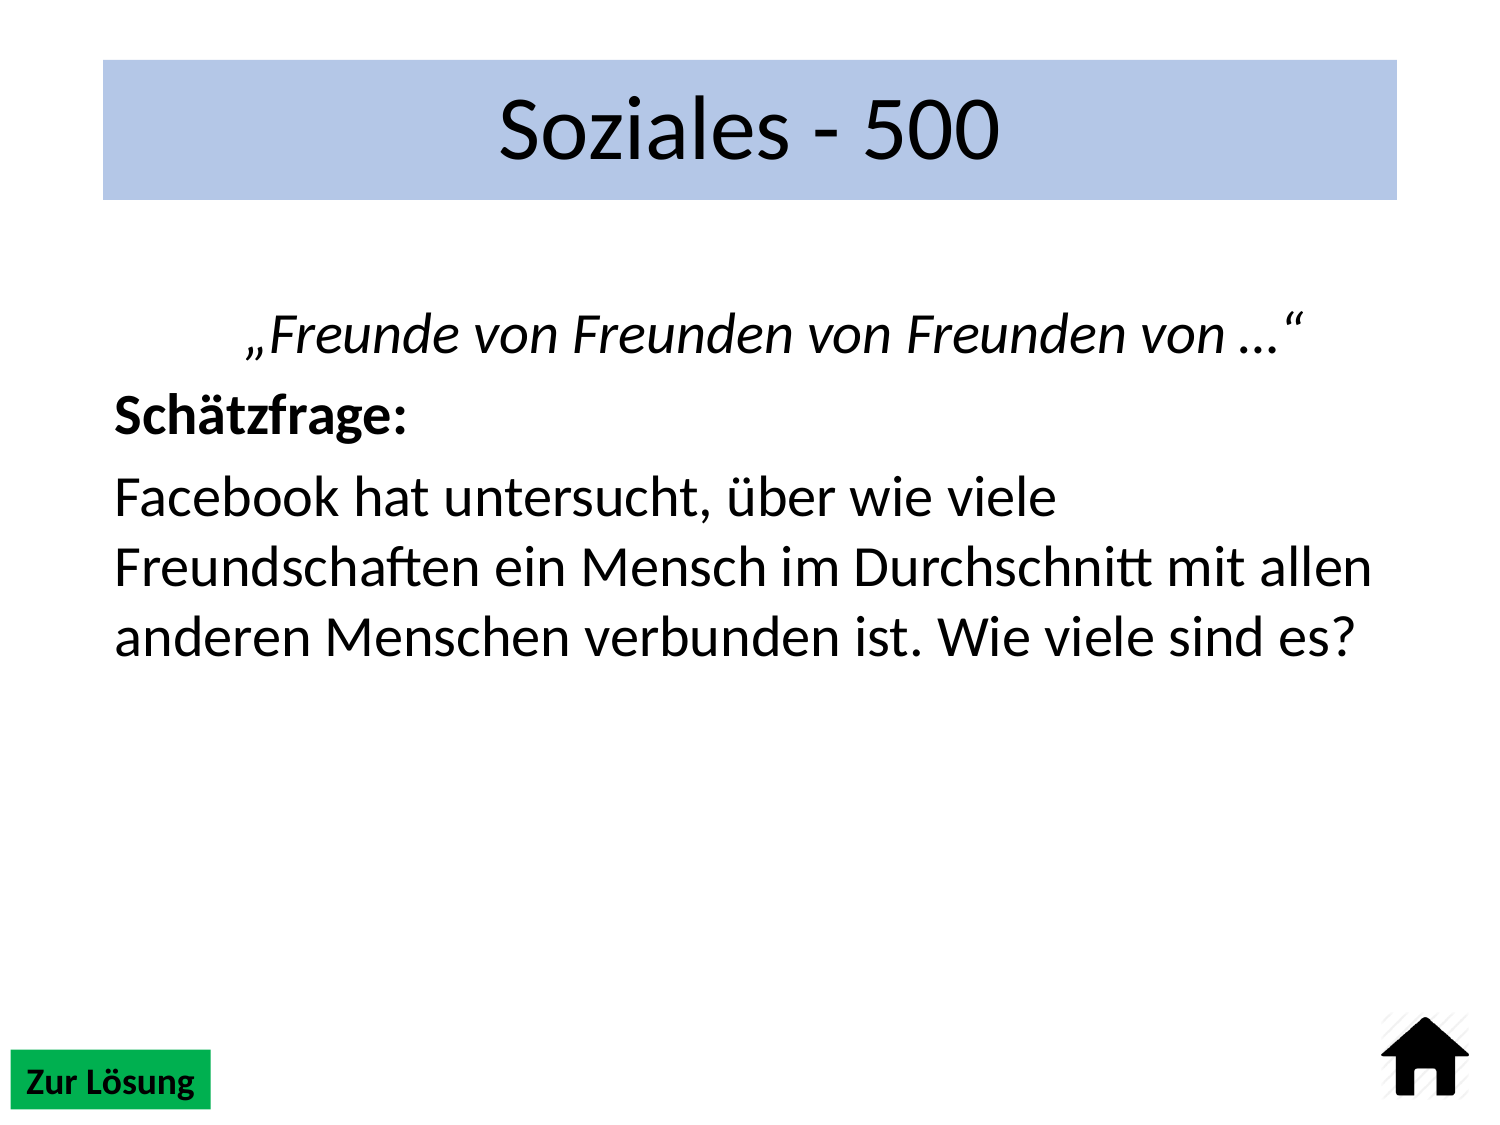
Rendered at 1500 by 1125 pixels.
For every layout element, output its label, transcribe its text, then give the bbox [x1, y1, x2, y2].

title Soziales - 500 [103, 59, 1397, 200]
text_box „Freunde von Freunden von Freunden von …“ Schätzfrage: Facebook hat untersucht, über wie viele Freundschaften ein Mensch im Durchschnitt mit allen anderen Menschen verbunden ist. Wie viele sind es? [99, 287, 1450, 1025]
text_box Zur Lösung [10, 1049, 211, 1110]
picture [1381, 1012, 1469, 1100]
text_box [74, 262, 1425, 1000]
